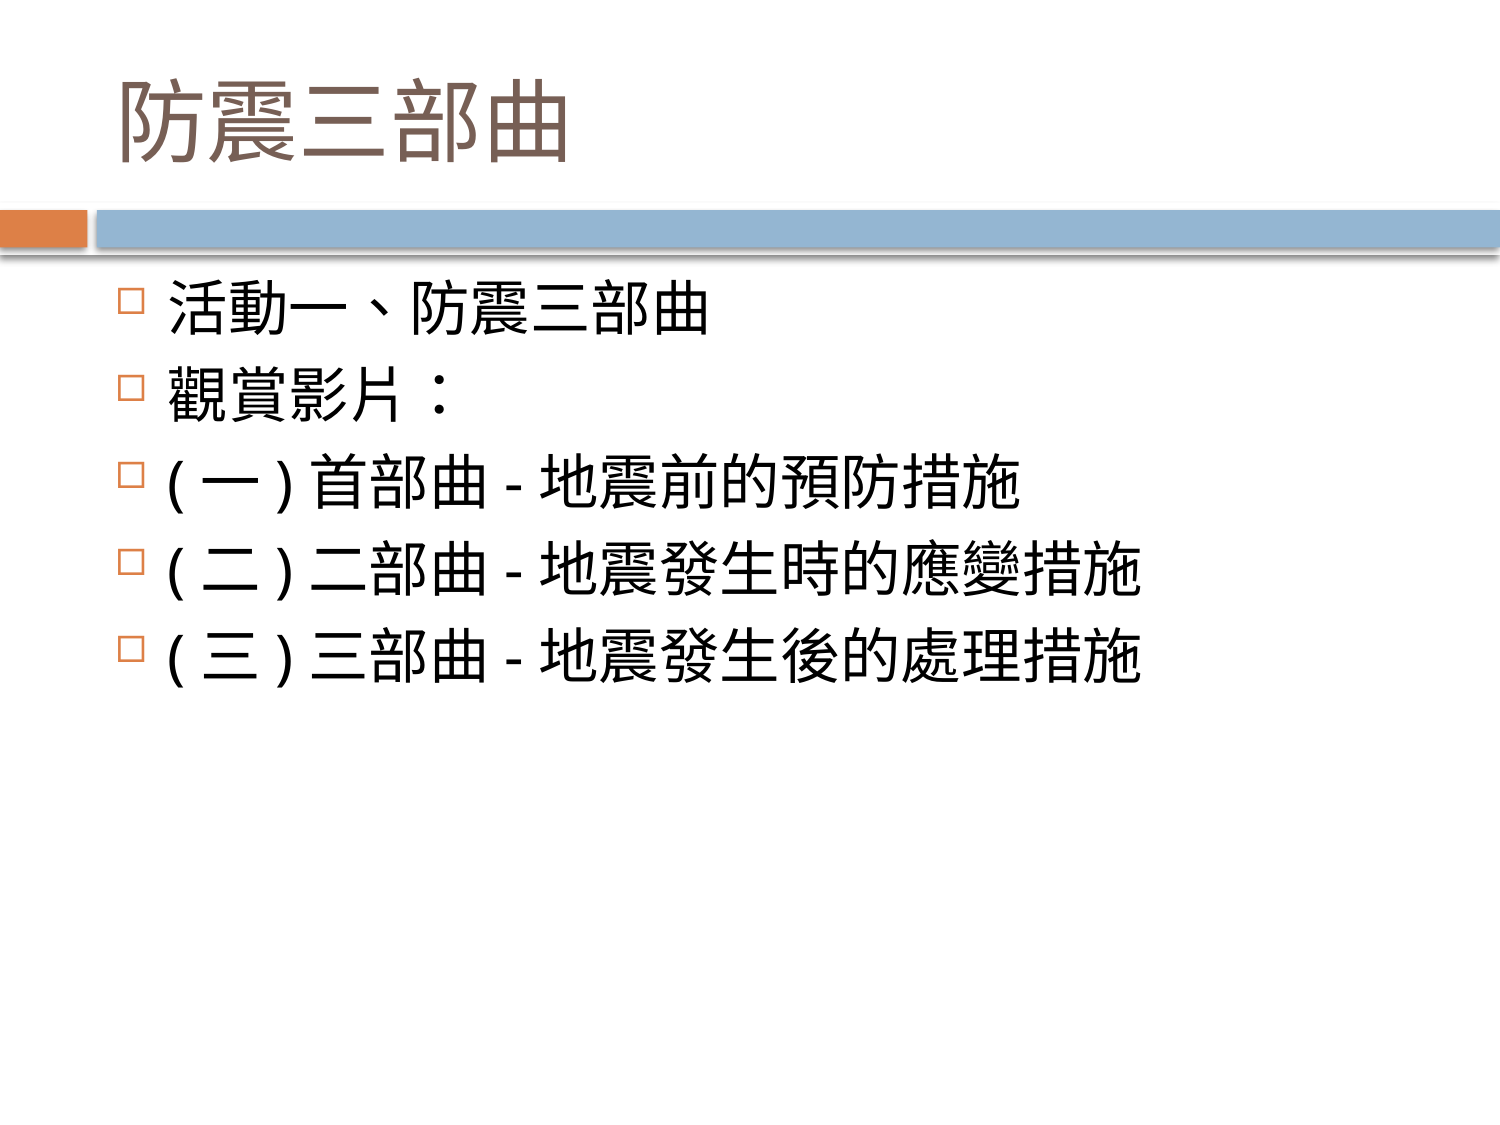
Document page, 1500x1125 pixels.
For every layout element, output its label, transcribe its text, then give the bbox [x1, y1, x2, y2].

title 防震三部曲 [100, 37, 1438, 200]
list 活動一、防震三部曲 觀賞影片： (一)首部曲-地震前的預防措施 (二)二部曲-地震發生時的應變措施 (三)三部曲-地震發生後的處理措施 [100, 262, 1438, 1000]
